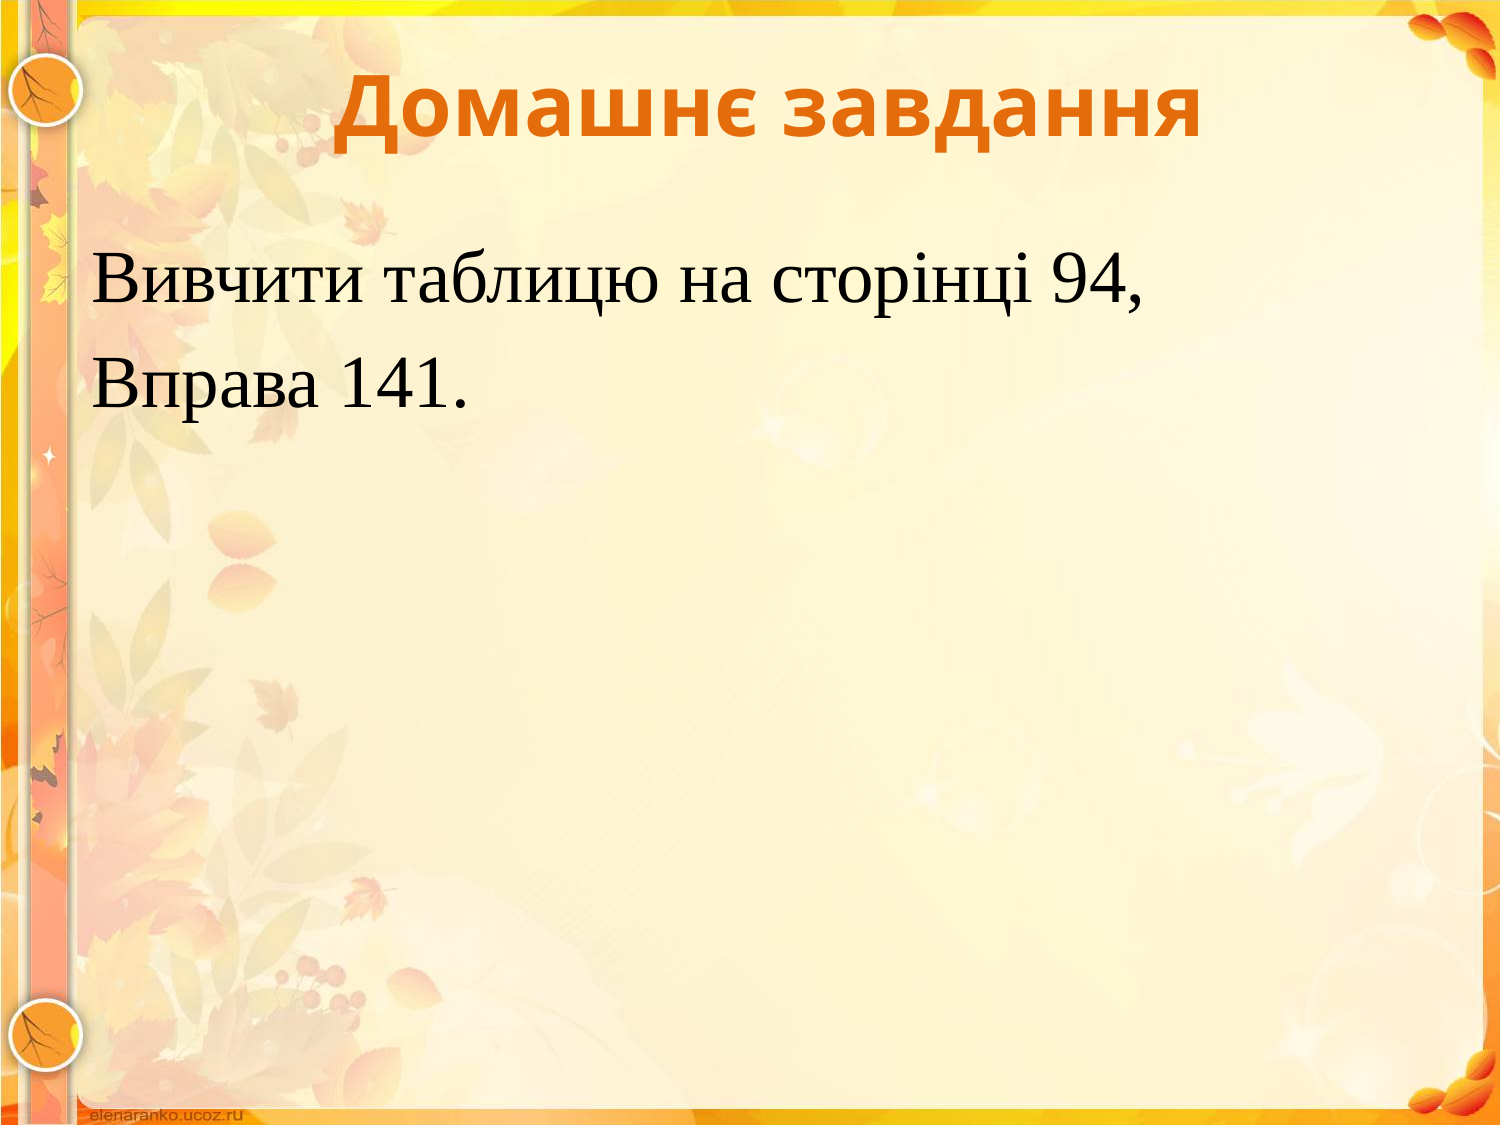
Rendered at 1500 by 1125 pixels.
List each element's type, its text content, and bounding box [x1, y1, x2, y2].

picture [0, 0, 1500, 1125]
title Домашнє завдання [53, 42, 1488, 161]
list Вивчити таблицю на сторінці 94, Вправа 141. [76, 219, 1424, 1024]
